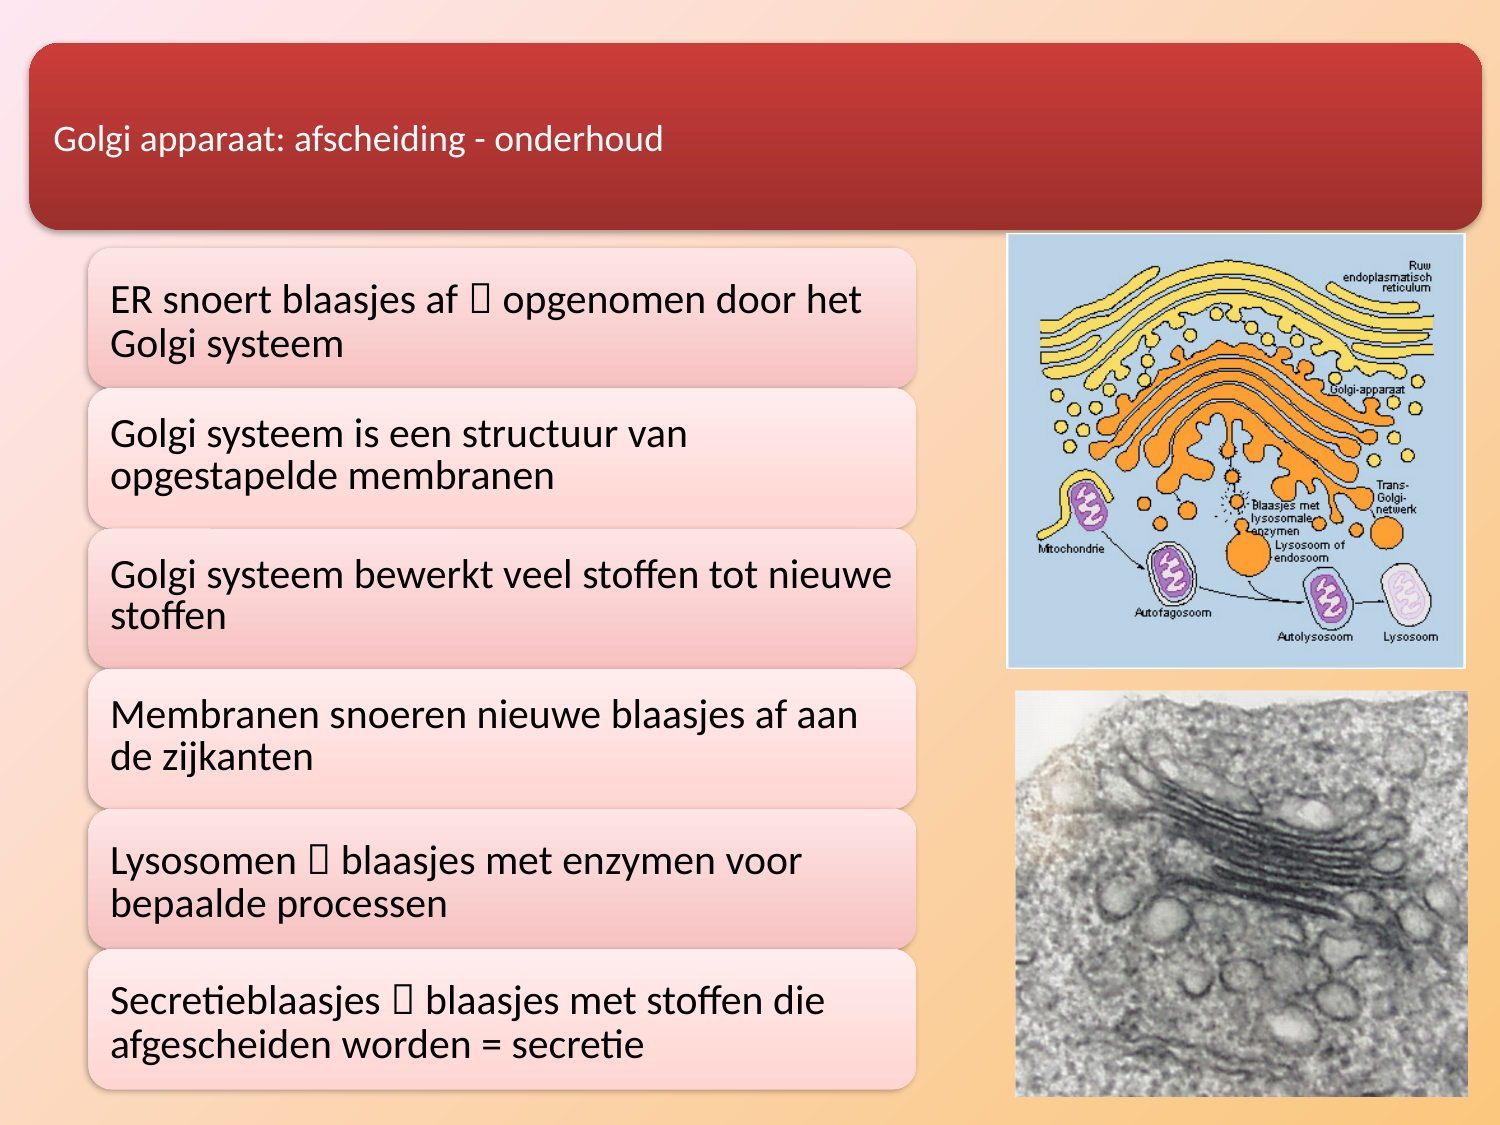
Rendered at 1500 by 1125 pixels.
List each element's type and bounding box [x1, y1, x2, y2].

text_box [29, 42, 1483, 231]
text_box [88, 247, 917, 1090]
picture [1005, 233, 1468, 1120]
